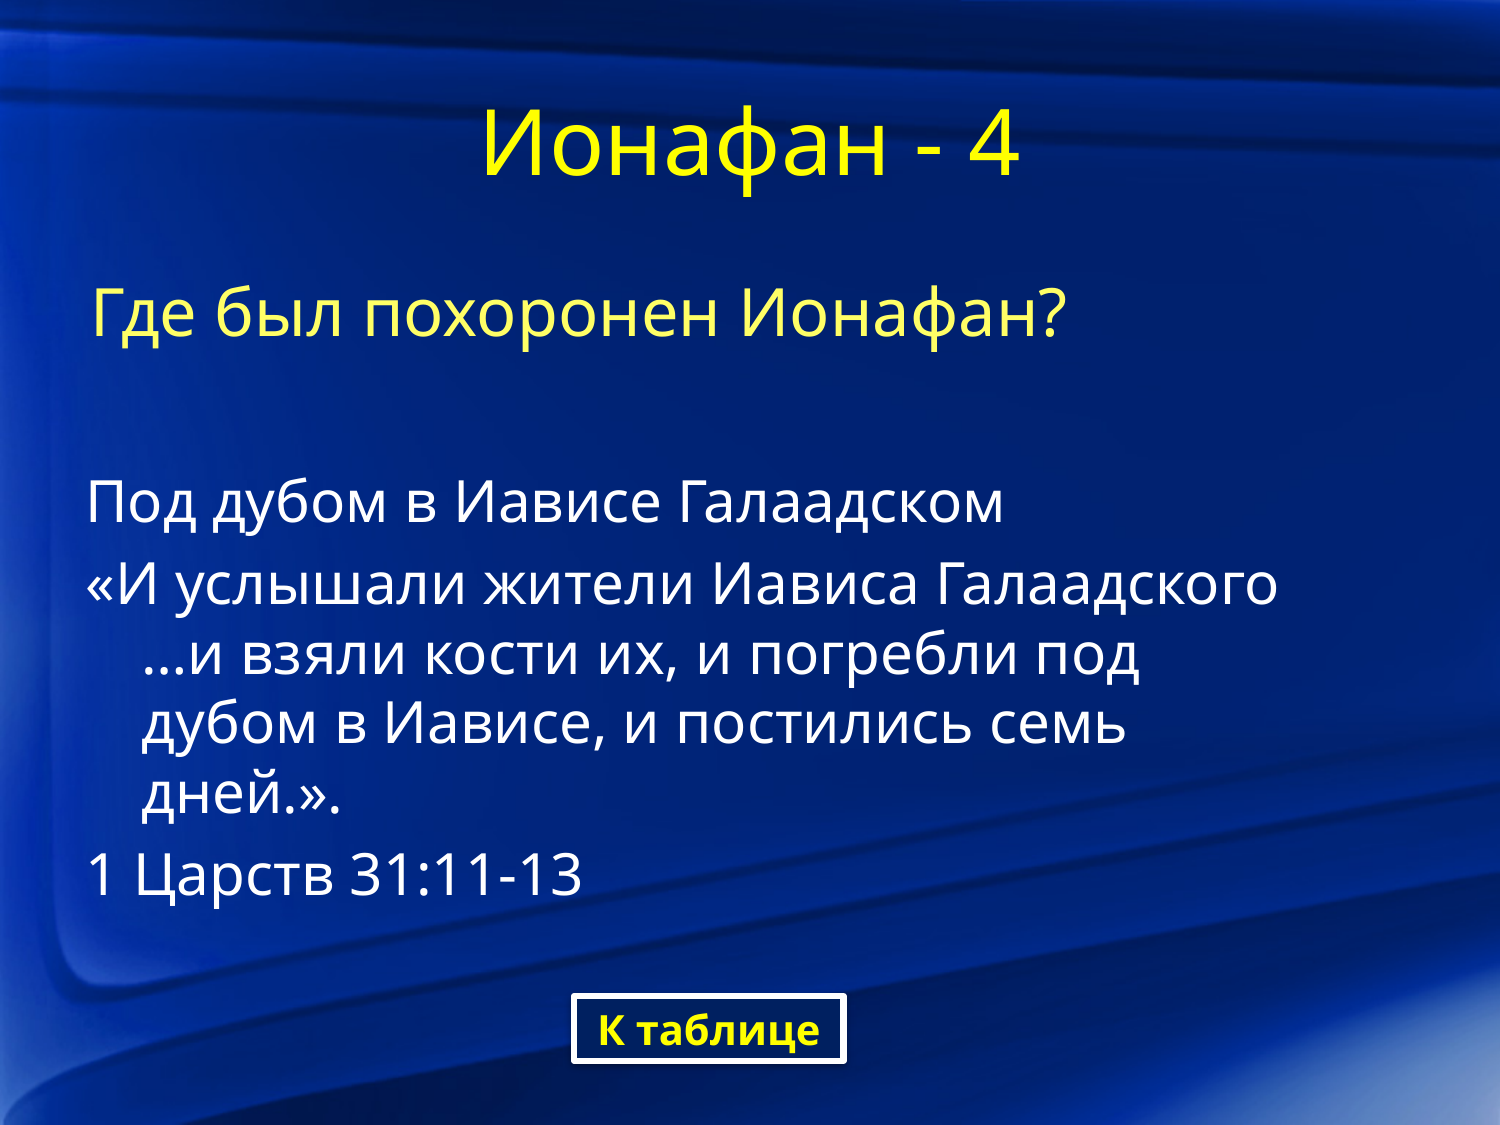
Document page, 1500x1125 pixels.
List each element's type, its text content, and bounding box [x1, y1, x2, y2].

list Где был похоронен Ионафан? [75, 262, 1278, 457]
picture [0, 0, 1500, 1125]
text_box К таблице [571, 993, 847, 1064]
title Ионафан - 4 [75, 45, 1425, 233]
list Под дубом в Иависе Галаадском «И услышали жители Иависа Галаадского …и взяли кости их, и погребли под дубом в Иависе, и постились семь дней.». 1 Царств 31:11-13 [70, 457, 1301, 961]
